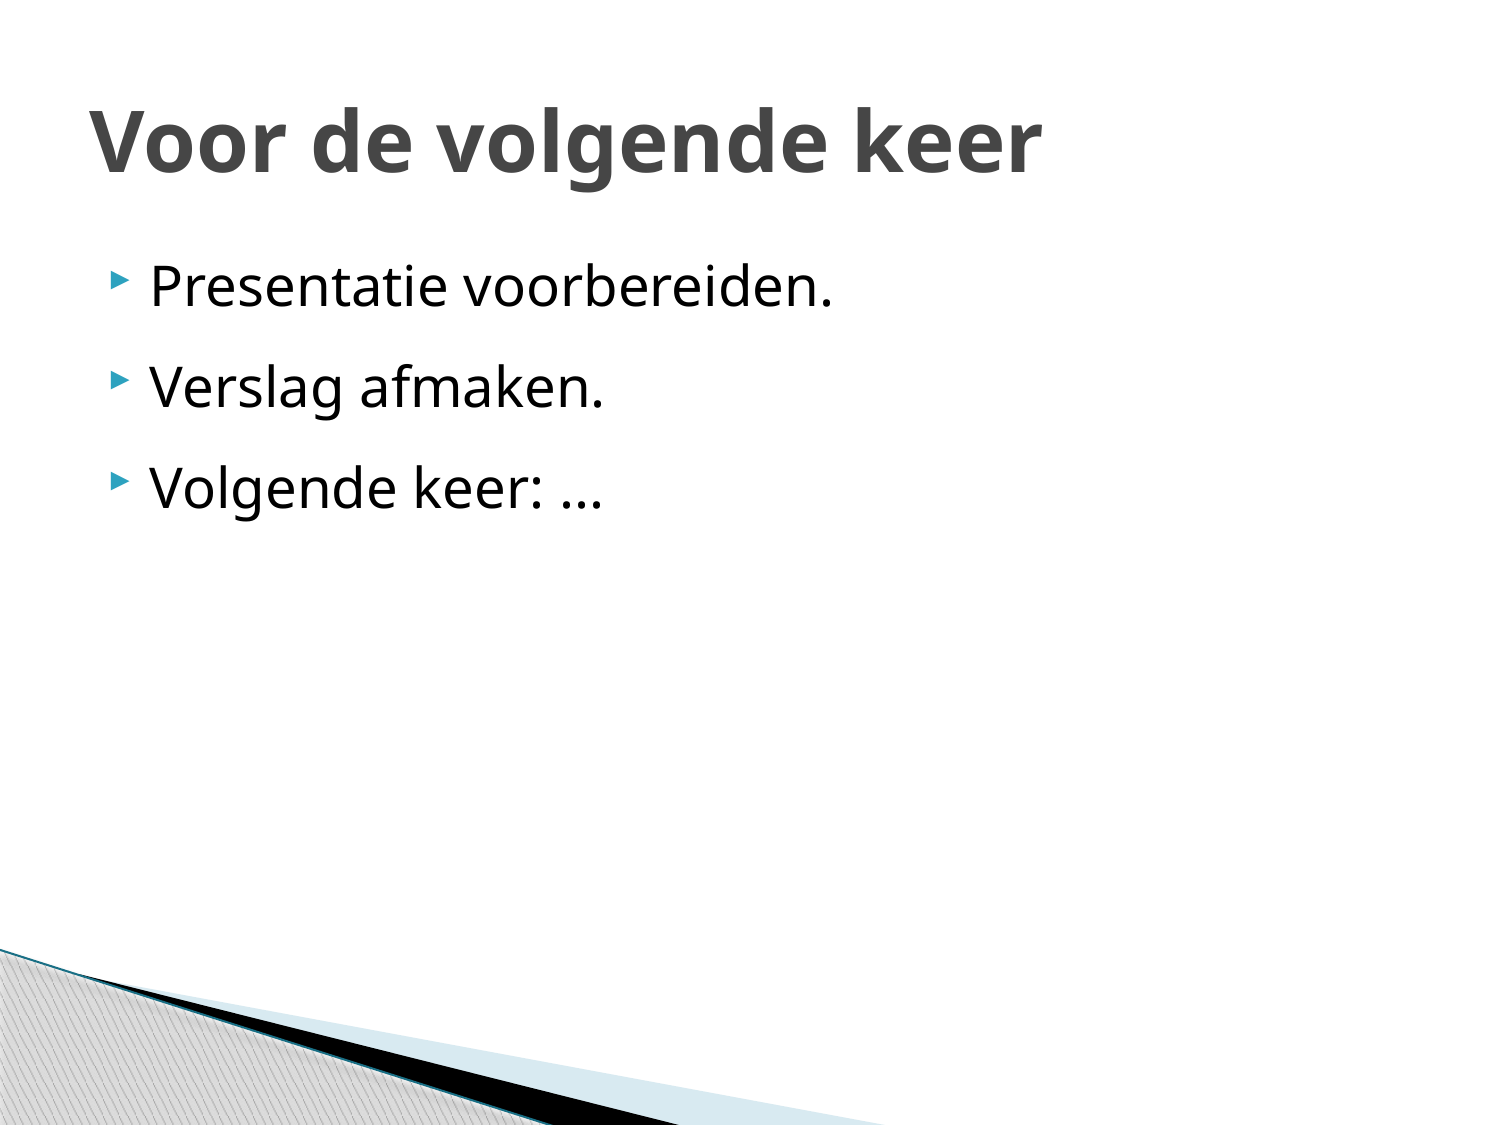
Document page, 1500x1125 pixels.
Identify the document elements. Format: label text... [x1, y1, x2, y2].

list Presentatie voorbereiden. Verslag afmaken. Volgende keer: ... [75, 243, 1425, 986]
title Voor de volgende keer [75, 45, 1425, 233]
